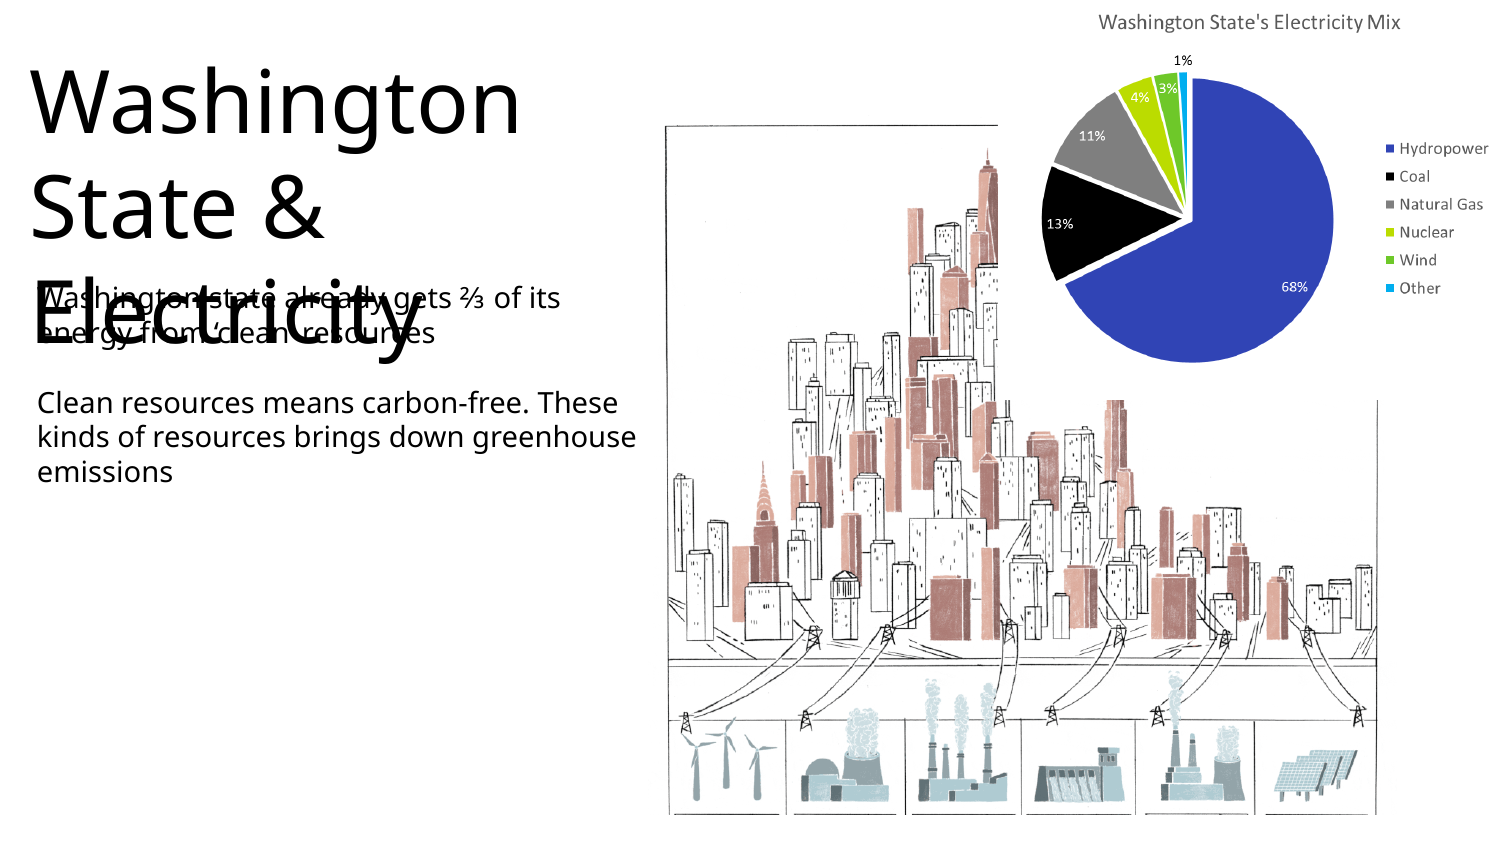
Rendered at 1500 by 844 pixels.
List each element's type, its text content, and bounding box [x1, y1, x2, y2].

text_box Washington state already gets ⅔ of its energy from ‘clean’ resources Clean resources means carbon-free. These kinds of resources brings down greenhouse emissions [21, 263, 642, 800]
picture [647, 0, 1500, 815]
text_box Washington State & Electricity [14, 30, 649, 173]
